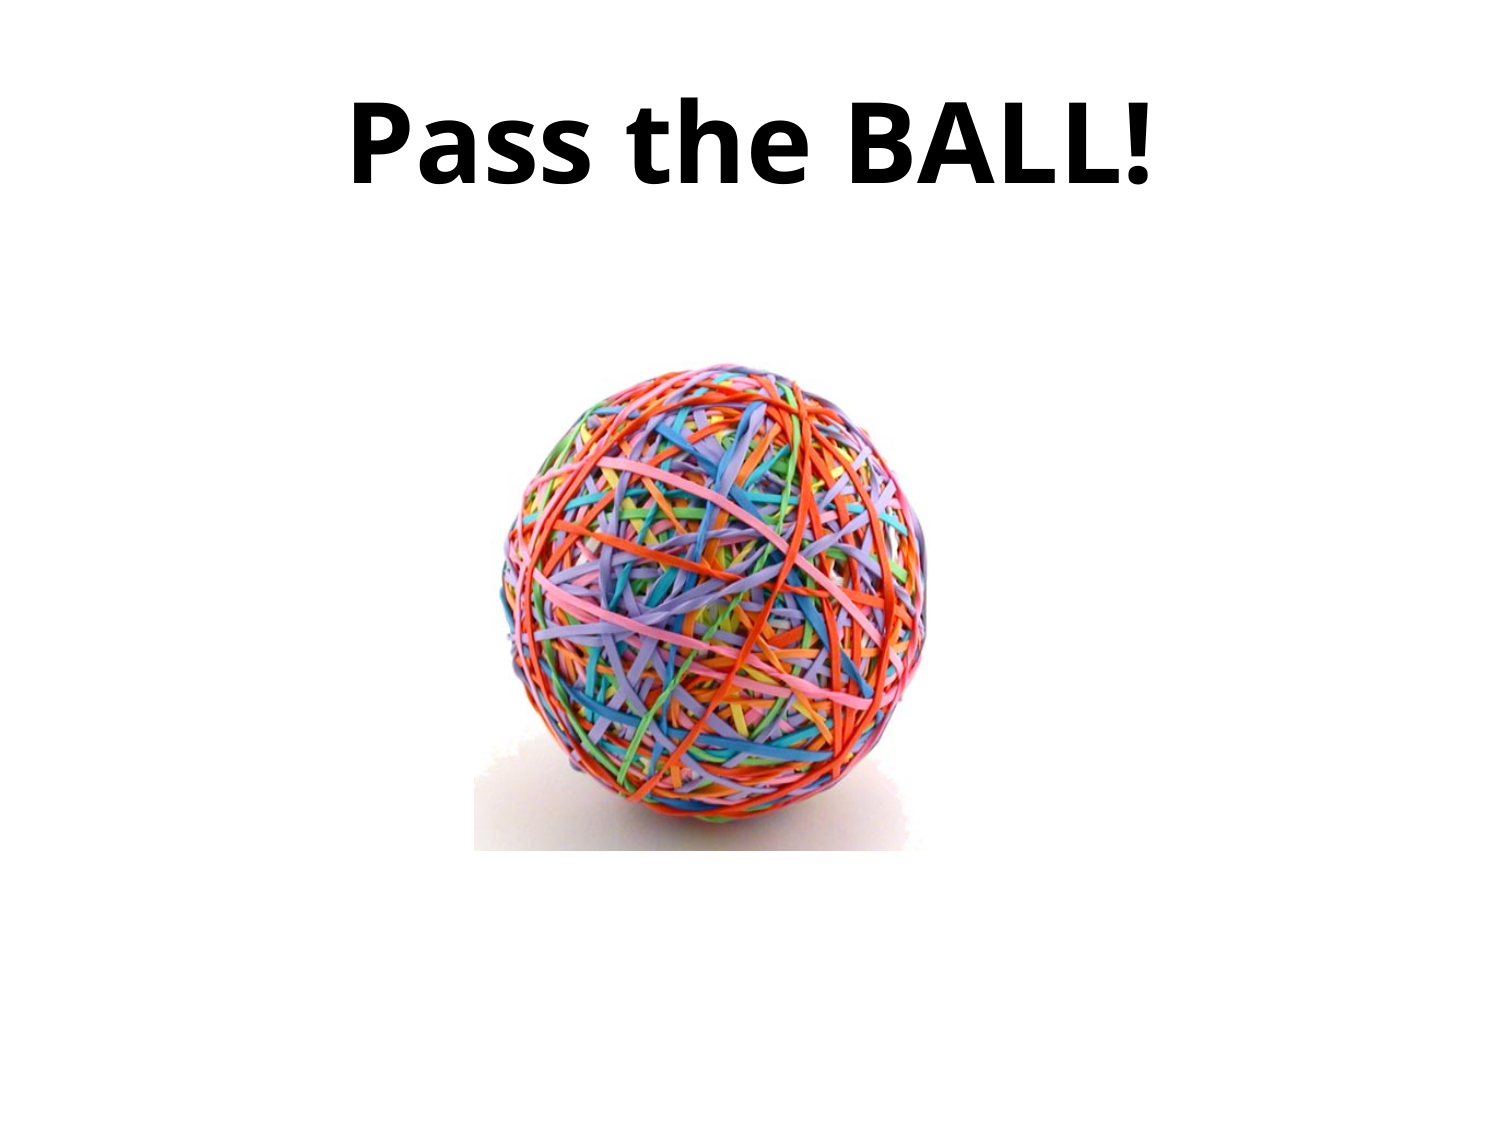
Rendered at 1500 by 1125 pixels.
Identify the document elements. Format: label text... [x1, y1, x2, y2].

title Pass the BALL! [74, 44, 1426, 233]
picture [474, 324, 966, 852]
